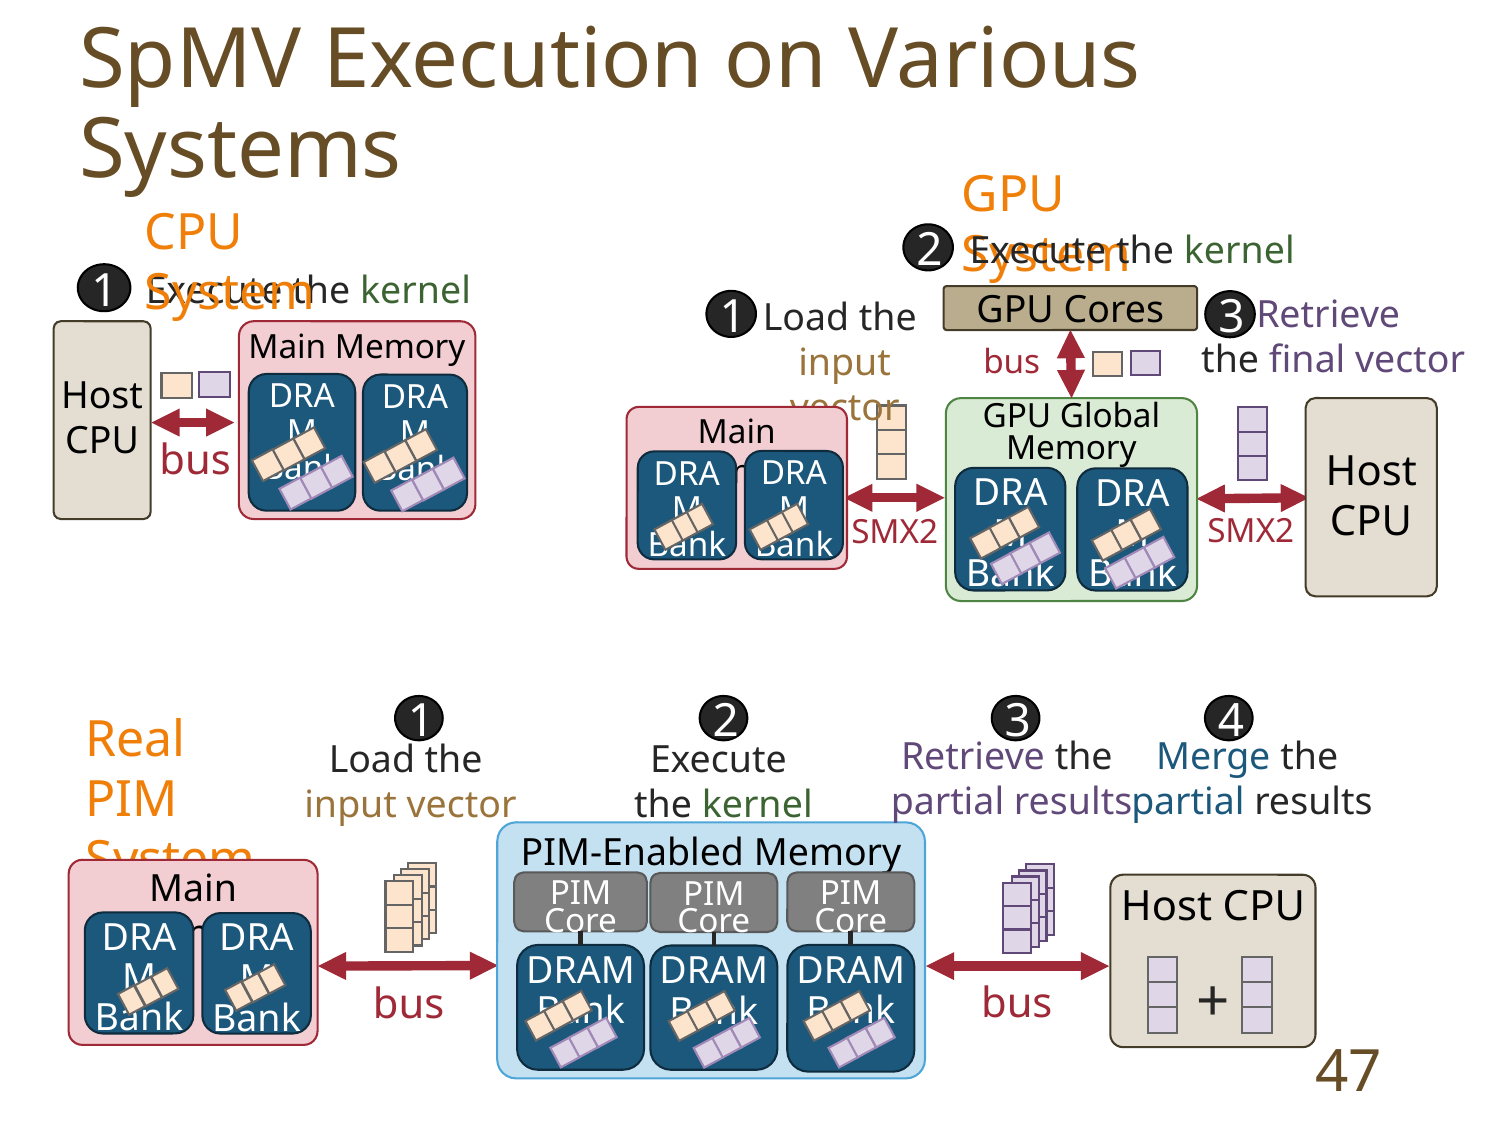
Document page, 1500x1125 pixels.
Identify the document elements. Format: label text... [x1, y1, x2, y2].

text_box GPU System [947, 153, 1255, 218]
slide_number 47 [1059, 1079, 1397, 1103]
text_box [68, 695, 1397, 1079]
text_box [53, 258, 492, 520]
text_box CPU System [130, 191, 438, 258]
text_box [626, 218, 1487, 602]
text_box SpMV Execution on Various Systems [64, 36, 1430, 175]
